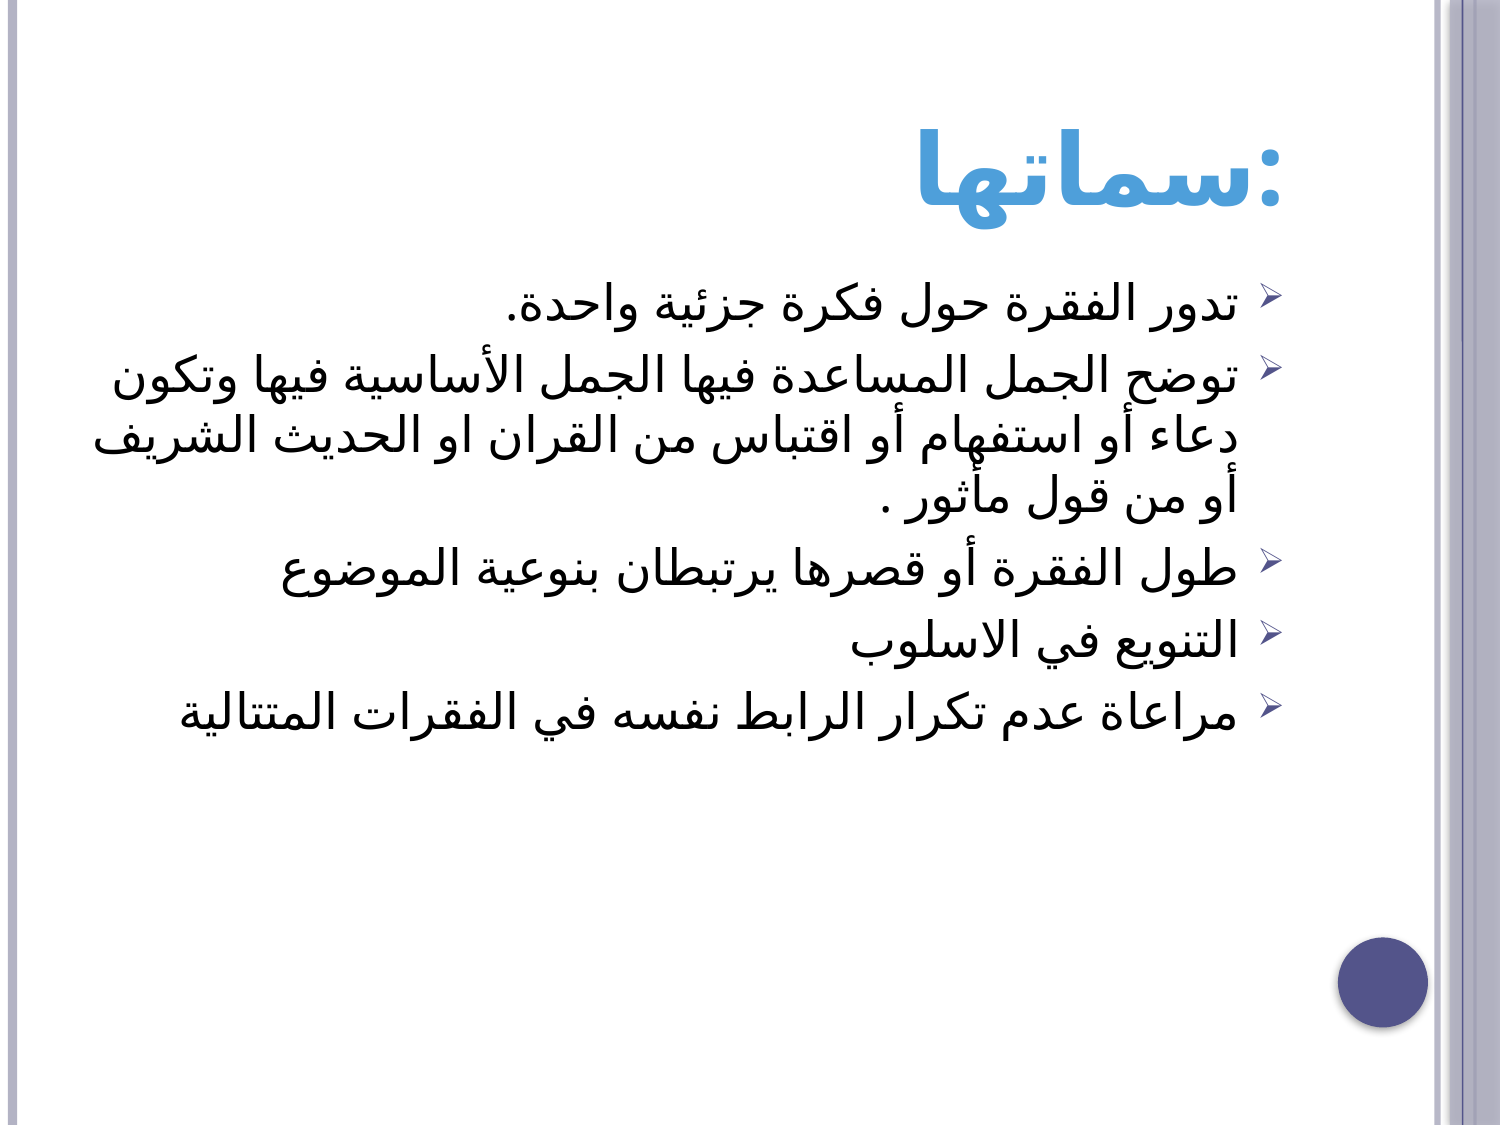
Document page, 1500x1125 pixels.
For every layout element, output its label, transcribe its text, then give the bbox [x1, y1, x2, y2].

list تدور الفقرة حول فكرة جزئية واحدة. توضح الجمل المساعدة فيها الجمل الأساسية فيها وتكون دعاء أو استفهام أو اقتباس من القران او الحديث الشريف أو من قول مأثور . طول الفقرة أو قصرها يرتبطان بنوعية الموضوع التنويع في الاسلوب مراعاة عدم تكرار الرابط نفسه في الفقرات المتتالية [75, 262, 1300, 1062]
title سماتها: [75, 45, 1300, 233]
